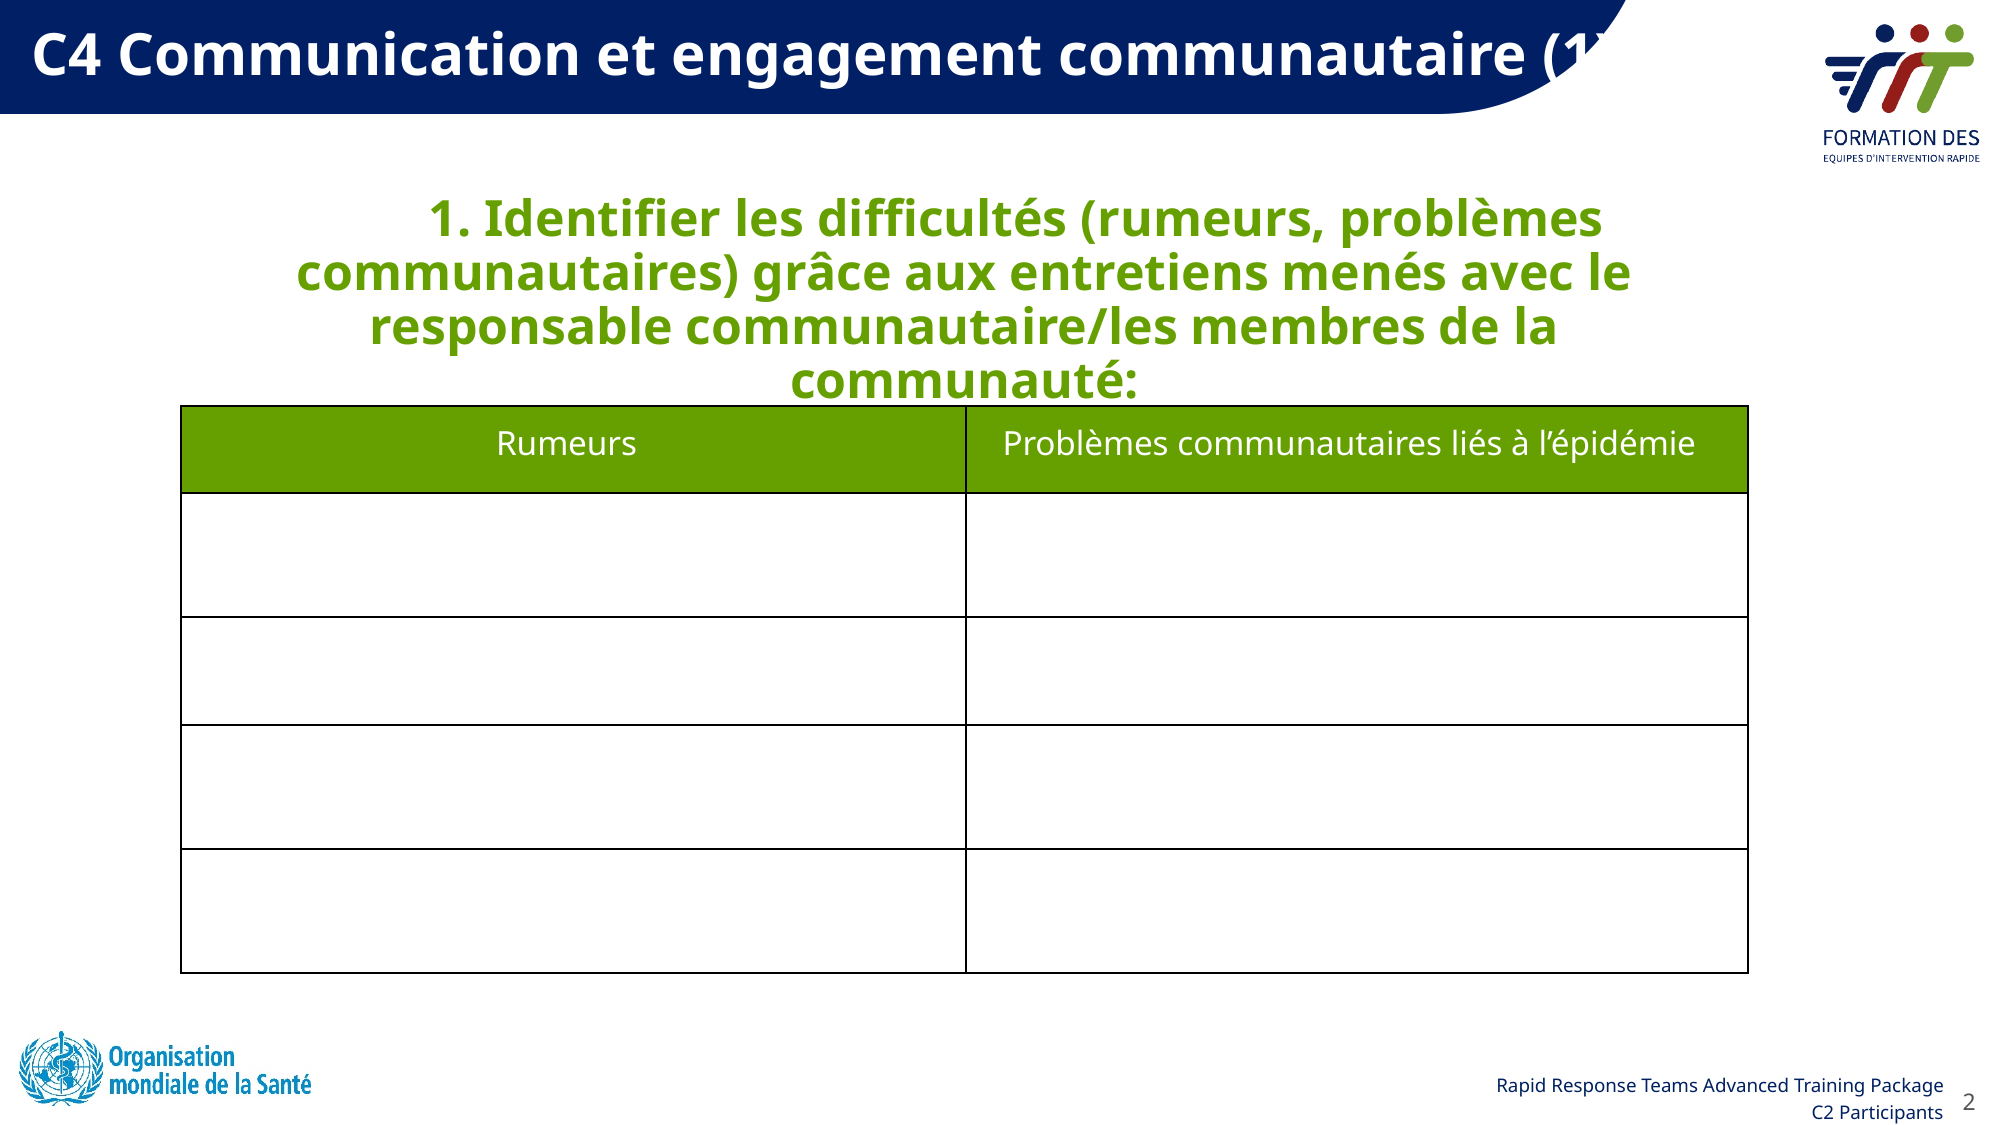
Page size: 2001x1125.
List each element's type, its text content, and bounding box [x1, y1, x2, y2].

table_cell [182, 850, 965, 972]
table_cell [967, 850, 1747, 972]
picture [1823, 23, 1980, 164]
picture [19, 1031, 311, 1106]
table_header Rumeurs [182, 407, 965, 492]
list 1. Identifier les difficultés (rumeurs, problèmes communautaires) grâce aux entretiens menés avec le responsable communautaire/les membres de la communauté: [194, 185, 1735, 405]
title C4 Communication et engagement communautaire (1) [23, 0, 1653, 106]
table_cell [967, 726, 1747, 848]
table_cell [967, 618, 1747, 724]
picture [0, 0, 1650, 114]
table_cell [182, 494, 965, 616]
table_cell [967, 494, 1747, 616]
table_cell [182, 618, 965, 724]
table_cell [182, 726, 965, 848]
table_header Problèmes communautaires liés à l’épidémie [967, 407, 1747, 492]
